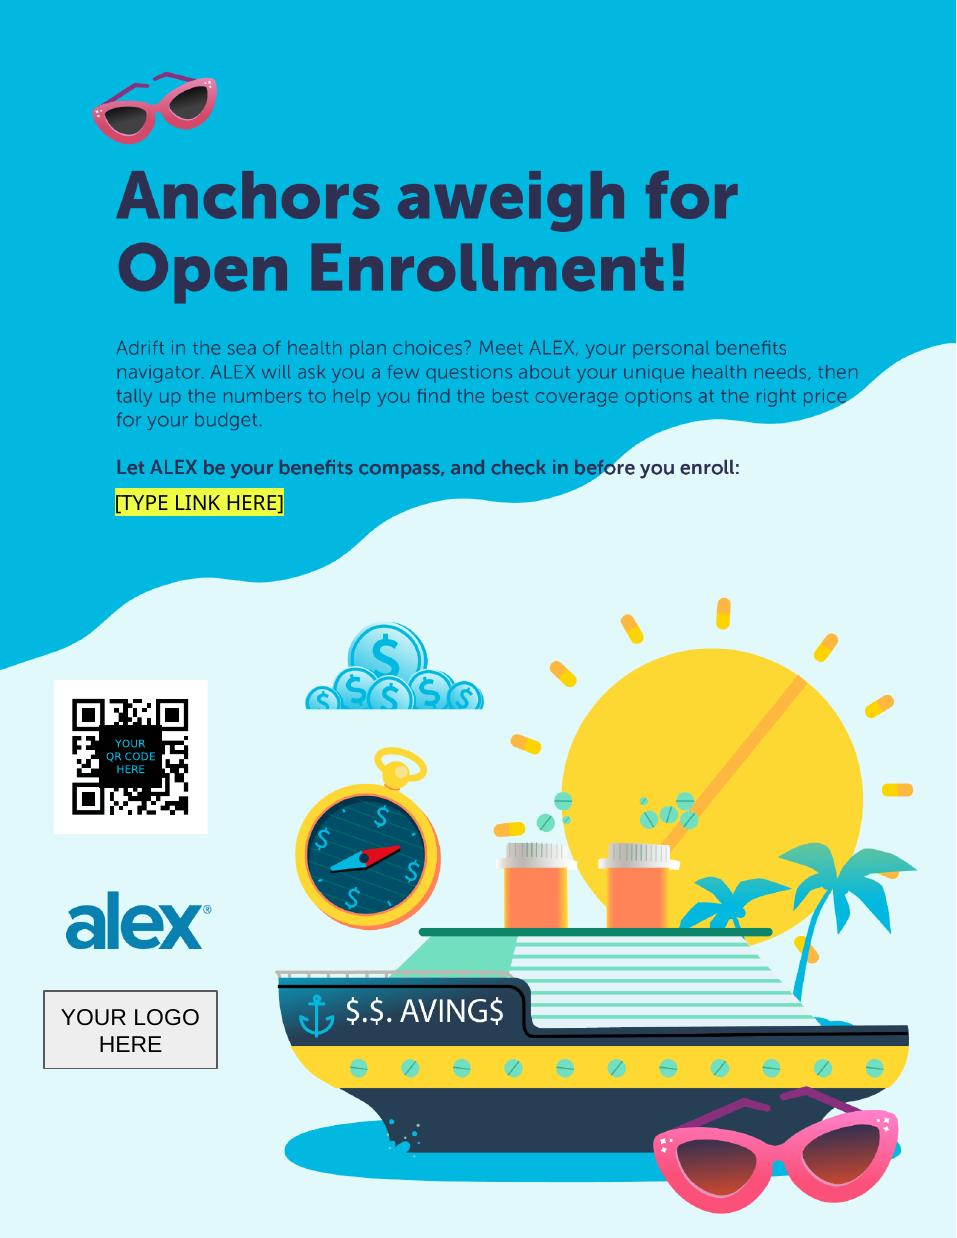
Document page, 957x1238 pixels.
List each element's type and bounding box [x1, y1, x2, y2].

picture [0, 0, 957, 1238]
text_box [53, 679, 208, 835]
